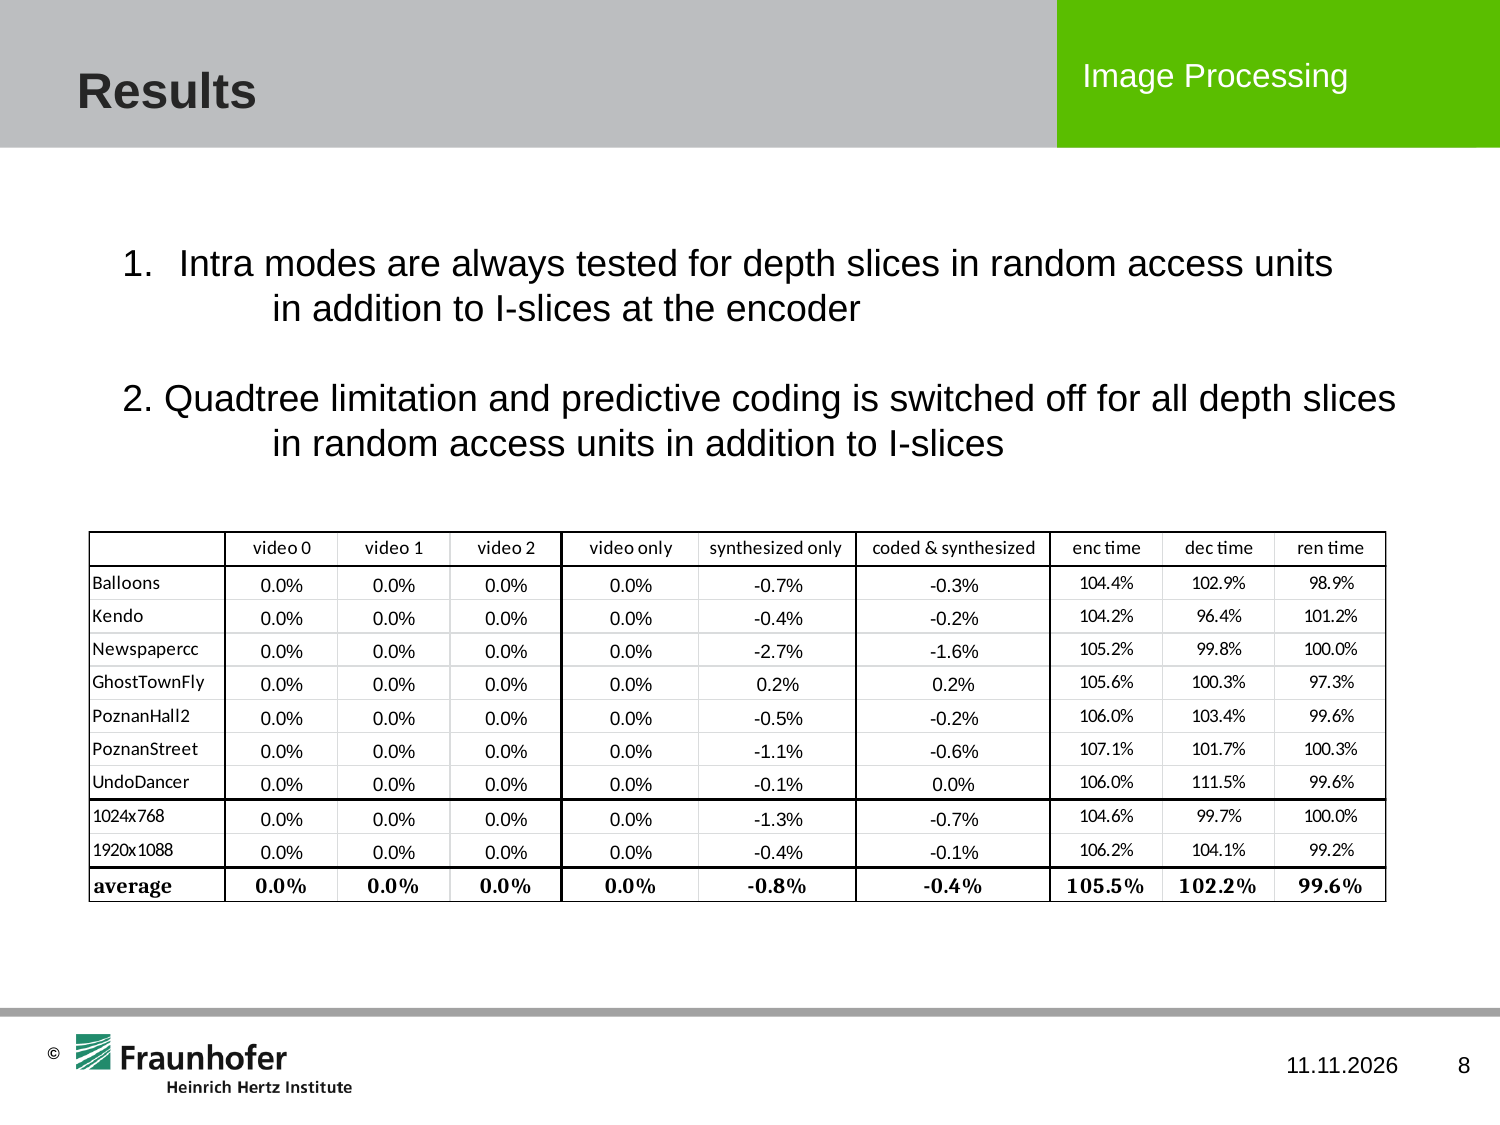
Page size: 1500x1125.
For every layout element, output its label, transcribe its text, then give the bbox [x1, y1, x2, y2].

picture [76, 1034, 352, 1093]
picture [88, 531, 1388, 904]
title Results [76, 59, 1022, 119]
text_box Intra modes are always tested for depth slices in random access units in addition to I-slices at the encoder 2. Quadtree limitation and predictive coding is switched off for all depth slices in random access units in addition to I-slices [107, 231, 1423, 472]
slide_number 8 [1394, 1034, 1471, 1094]
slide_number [1019, 1034, 1394, 1094]
